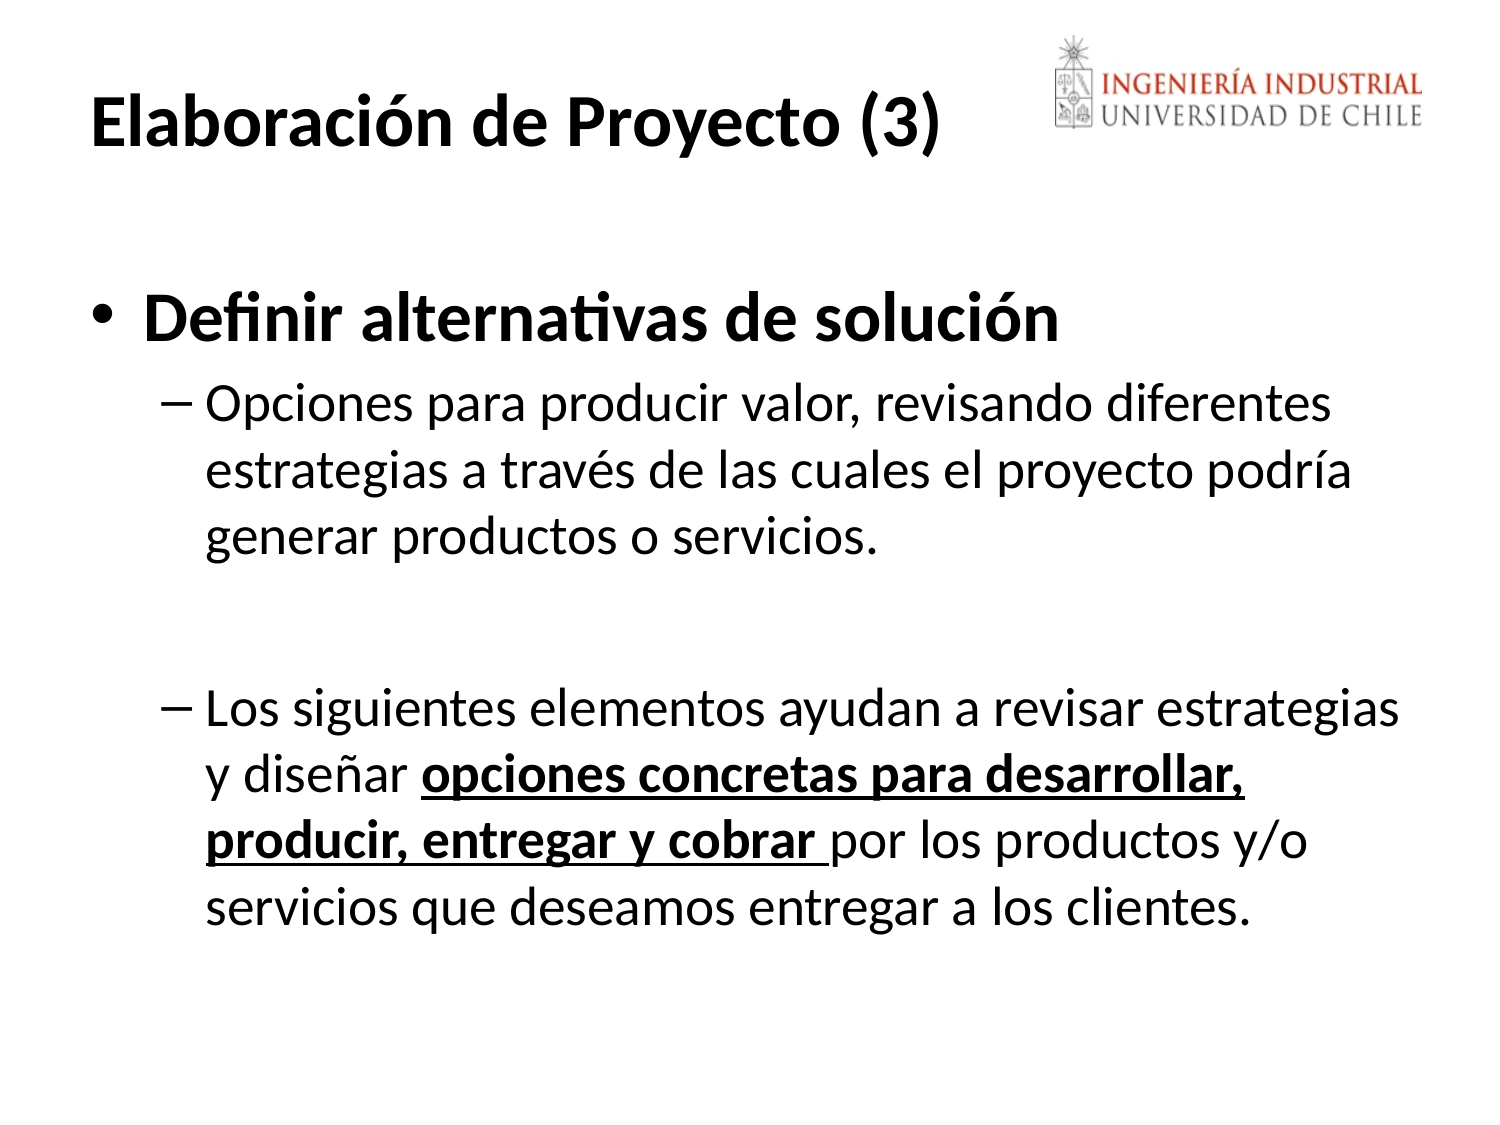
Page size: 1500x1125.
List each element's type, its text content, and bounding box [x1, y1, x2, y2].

title Elaboración de Proyecto (3) [75, 45, 1425, 188]
list Definir alternativas de solución Opciones para producir valor, revisando diferentes estrategias a través de las cuales el proyecto podría generar productos o servicios. Los siguientes elementos ayudan a revisar estrategias y diseñar opciones concretas para desarrollar, producir, entregar y cobrar por los productos y/o servicios que deseamos entregar a los clientes. [75, 262, 1425, 1005]
picture [1055, 35, 1422, 45]
